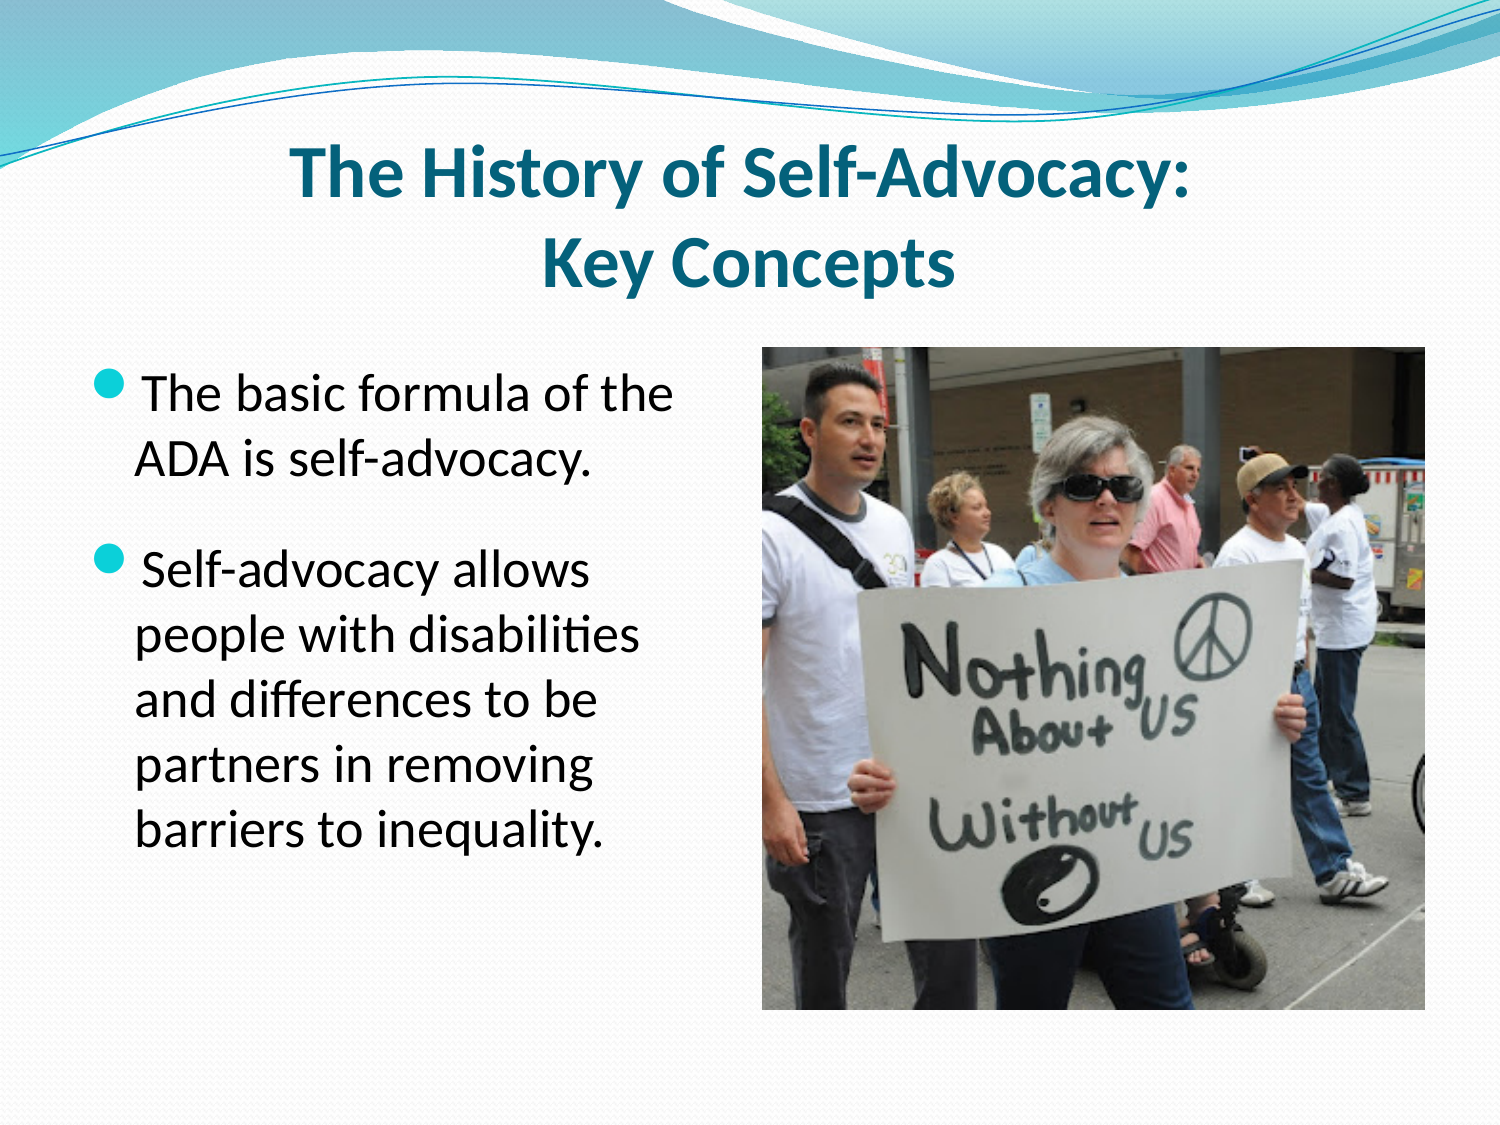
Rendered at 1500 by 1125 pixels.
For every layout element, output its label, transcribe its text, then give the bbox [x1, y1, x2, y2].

list The basic formula of the ADA is self-advocacy. Self-advocacy allows people with disabilities and differences to be partners in removing barriers to inequality. [75, 350, 738, 1043]
title The History of Self-Advocacy: Key Concepts [75, 115, 1425, 303]
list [762, 347, 1426, 1011]
